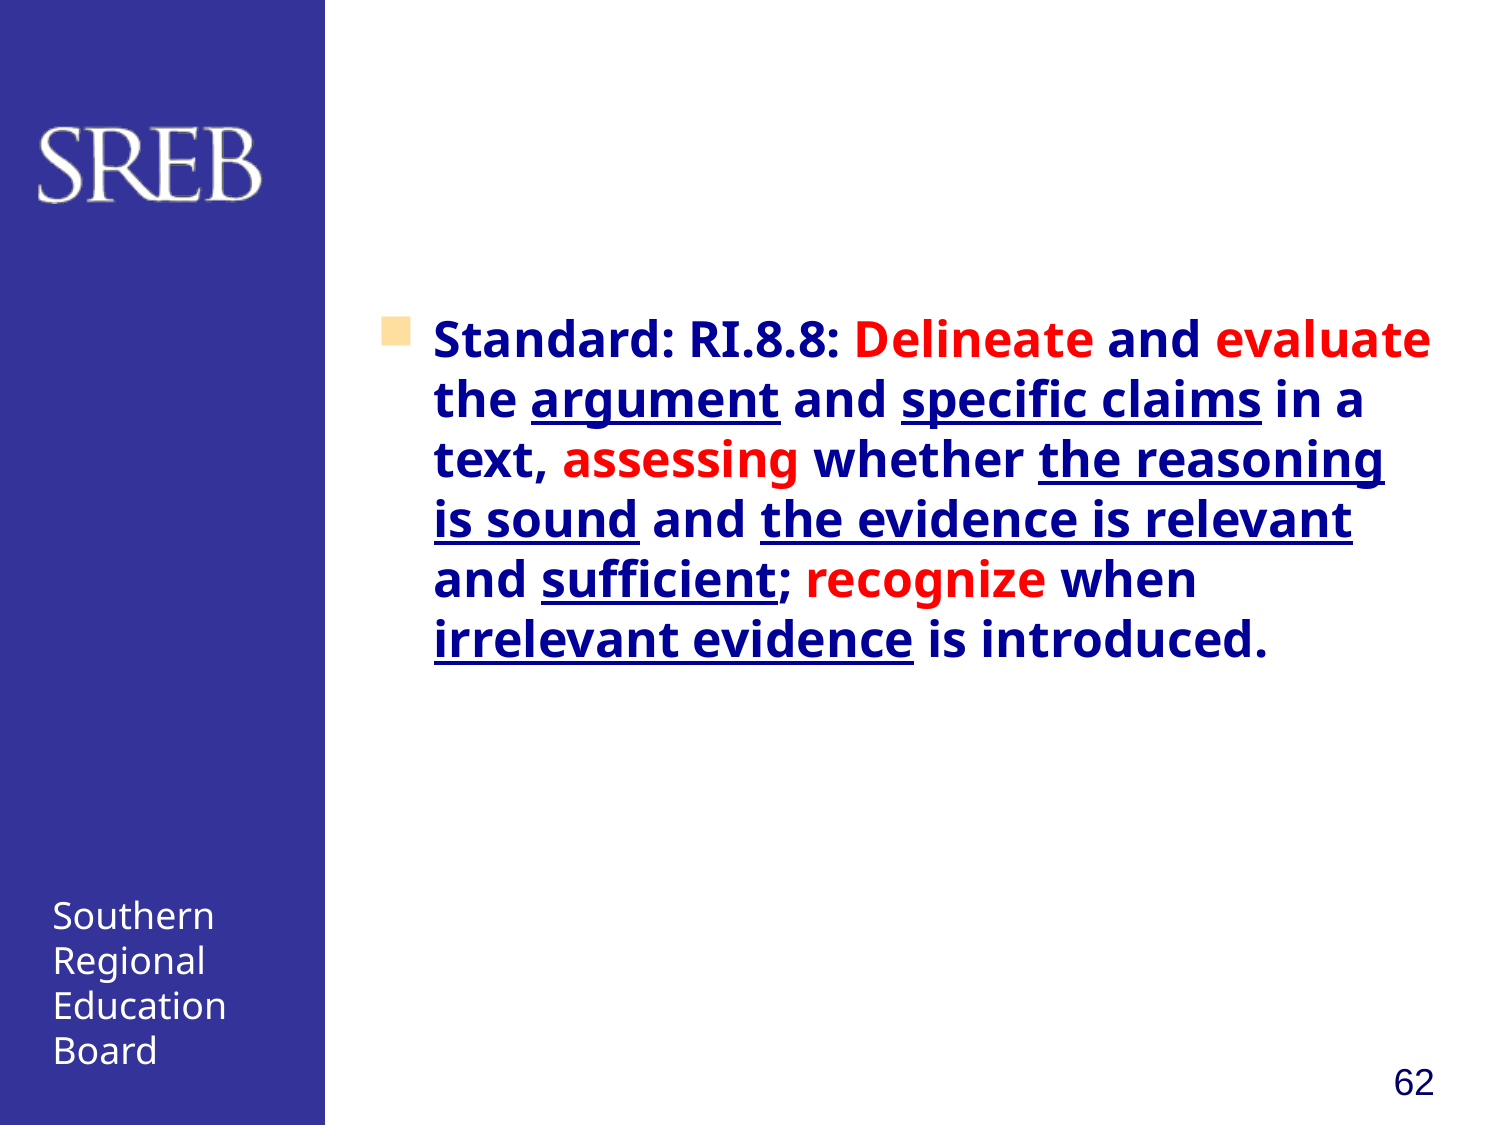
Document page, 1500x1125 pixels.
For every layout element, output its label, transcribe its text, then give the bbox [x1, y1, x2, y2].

list Standard: RI.8.8: Delineate and evaluate the argument and specific claims in a text, assessing whether the reasoning is sound and the evidence is relevant and sufficient; recognize when irrelevant evidence is introduced. [362, 299, 1451, 1026]
slide_number 62 [1124, 1049, 1451, 1125]
picture [37, 124, 263, 204]
